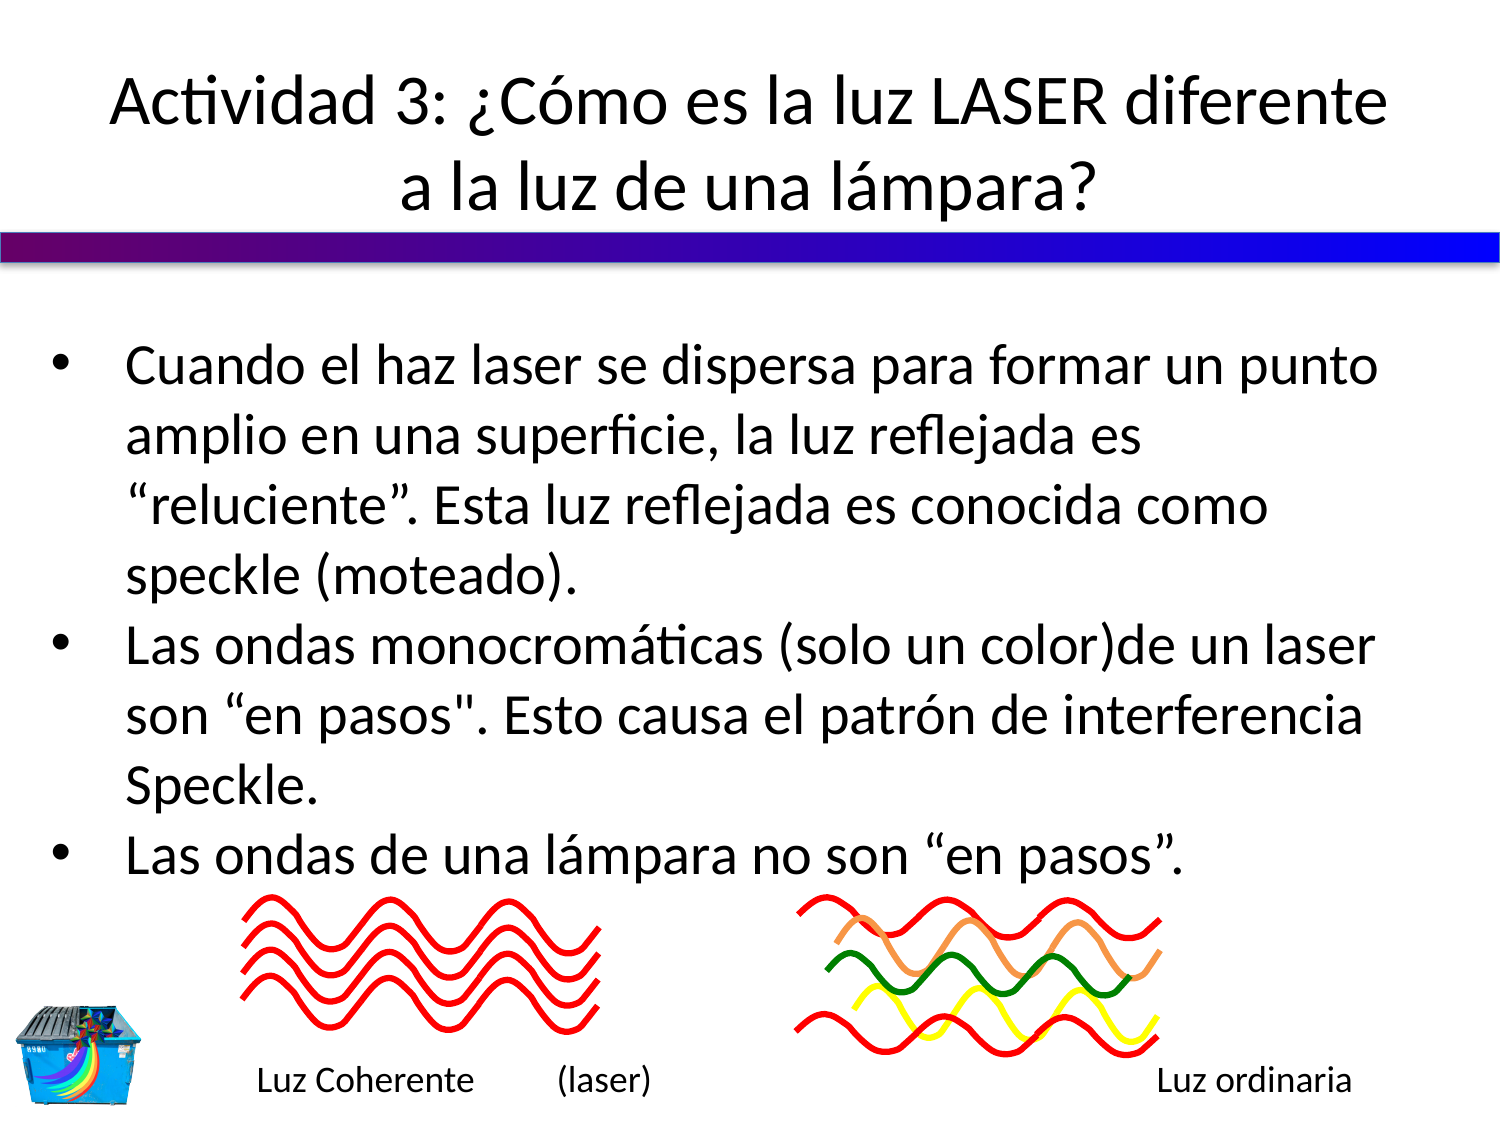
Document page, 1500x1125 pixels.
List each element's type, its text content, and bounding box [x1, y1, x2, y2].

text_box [795, 897, 1161, 1056]
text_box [241, 897, 600, 1033]
picture [14, 1004, 143, 1107]
title Actividad 3: ¿Cómo es la luz LASER diferente a la luz de una lámpara? [75, 45, 1425, 233]
text_box Cuando el haz laser se dispersa para formar un punto amplio en una superficie, la luz reflejada es “reluciente”. Esta luz reflejada es conocida como speckle (moteado). Las ondas monocromáticas (solo un color)de un laser son “en pasos". Esto causa el patrón de interferencia Speckle. Las ondas de una lámpara no son “en pasos”. [35, 319, 1465, 894]
text_box Luz Coherente (laser) Luz ordinaria [241, 1047, 1440, 1108]
